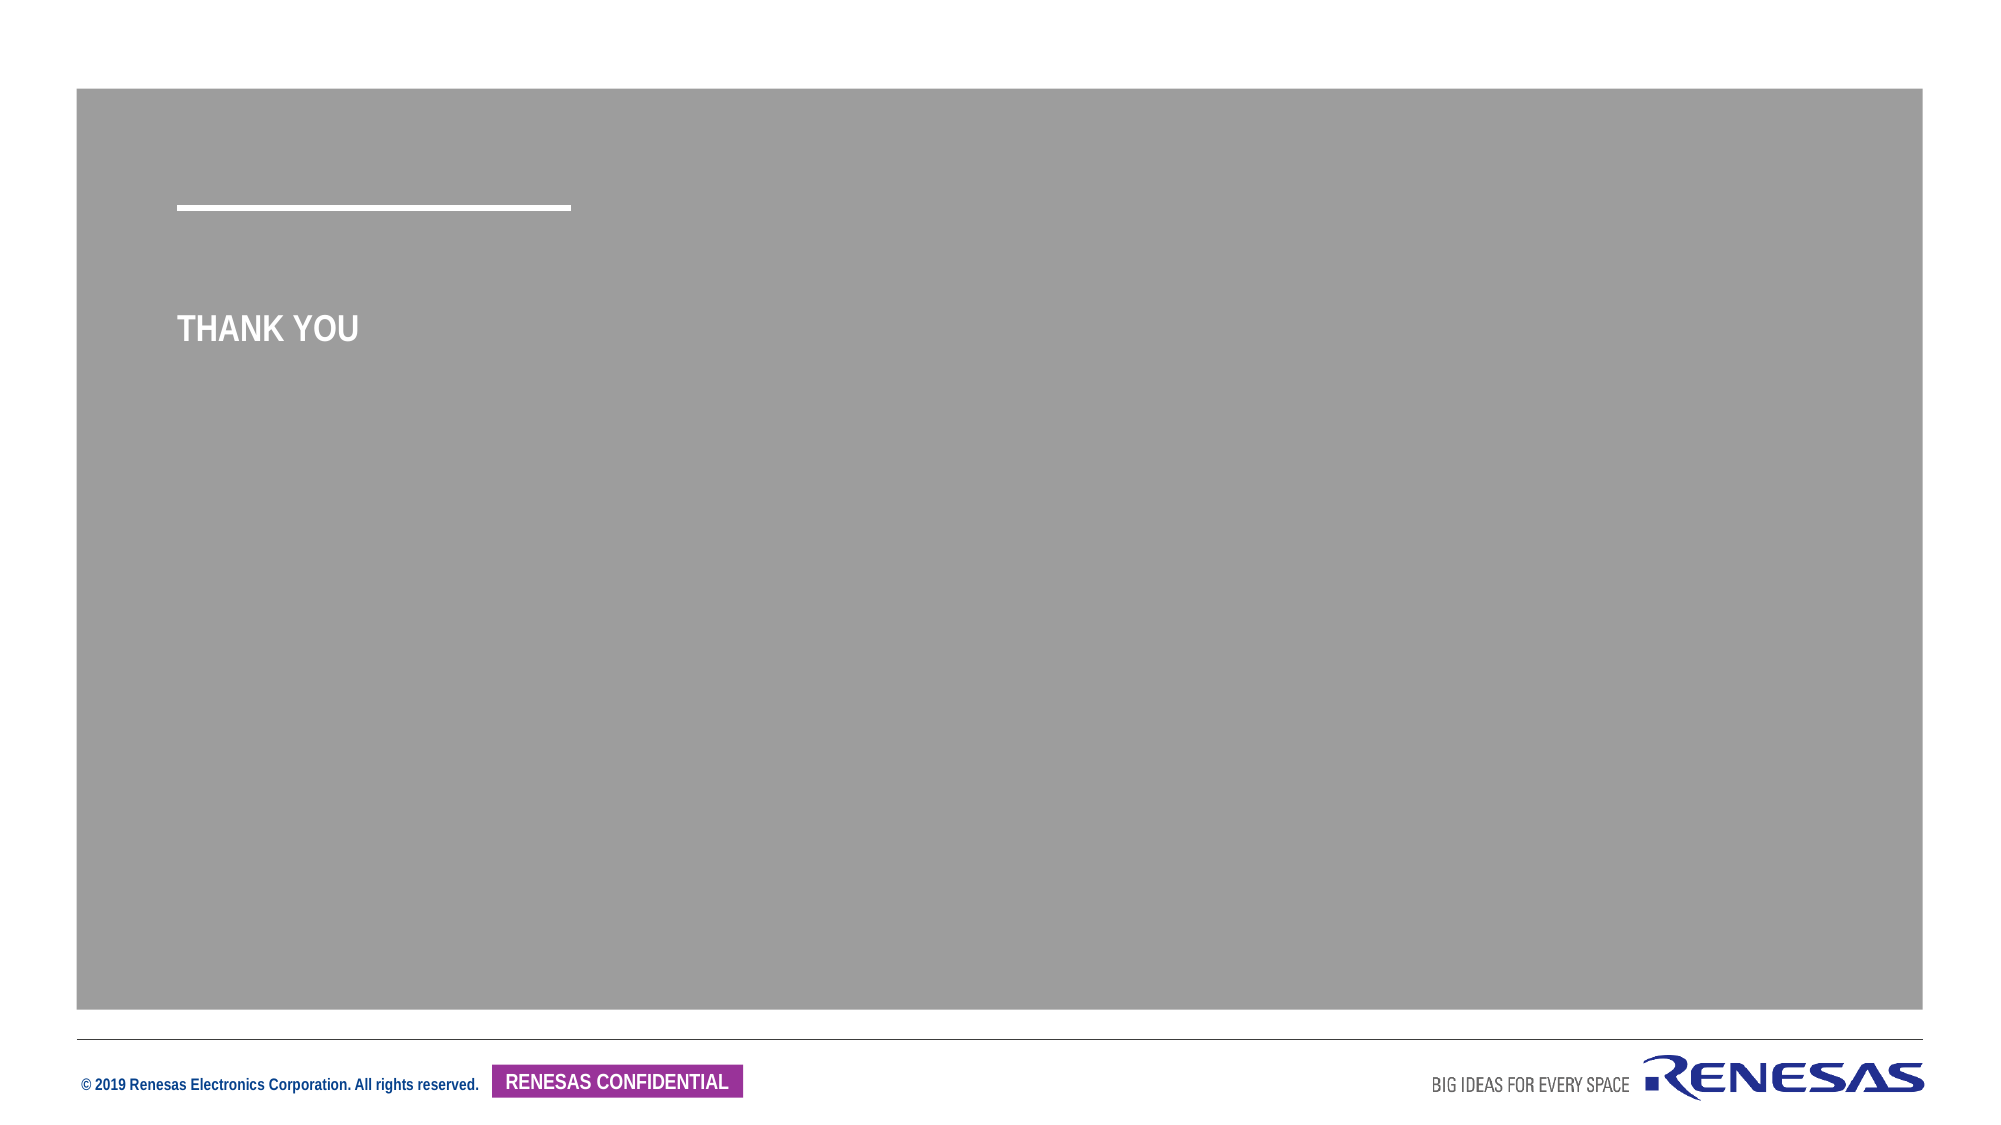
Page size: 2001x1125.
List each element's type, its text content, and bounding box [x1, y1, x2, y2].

list THANK YOU [177, 295, 1044, 345]
picture [1425, 1049, 1933, 1106]
